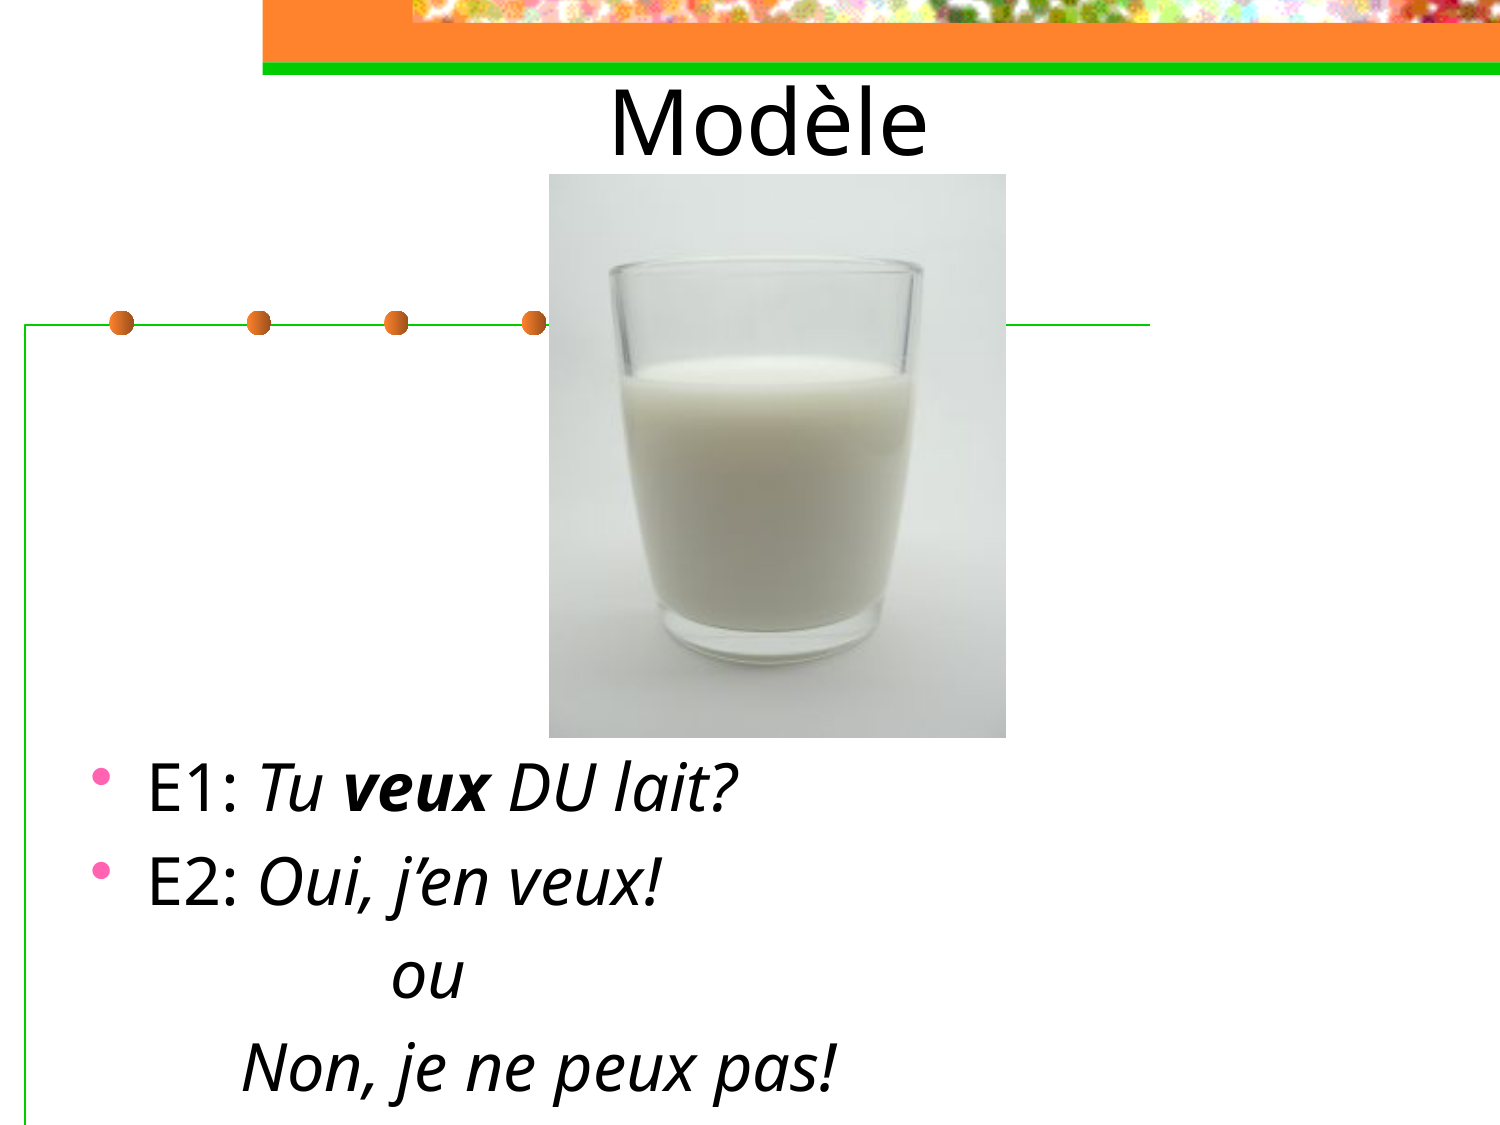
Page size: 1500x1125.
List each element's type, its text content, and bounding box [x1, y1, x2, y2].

picture [549, 174, 1006, 738]
title Modèle [100, 37, 1438, 200]
picture [412, 0, 1500, 23]
list E1: Tu veux DU lait? E2: Oui, j’en veux! ou Non, je ne peux pas! [75, 737, 1438, 1125]
